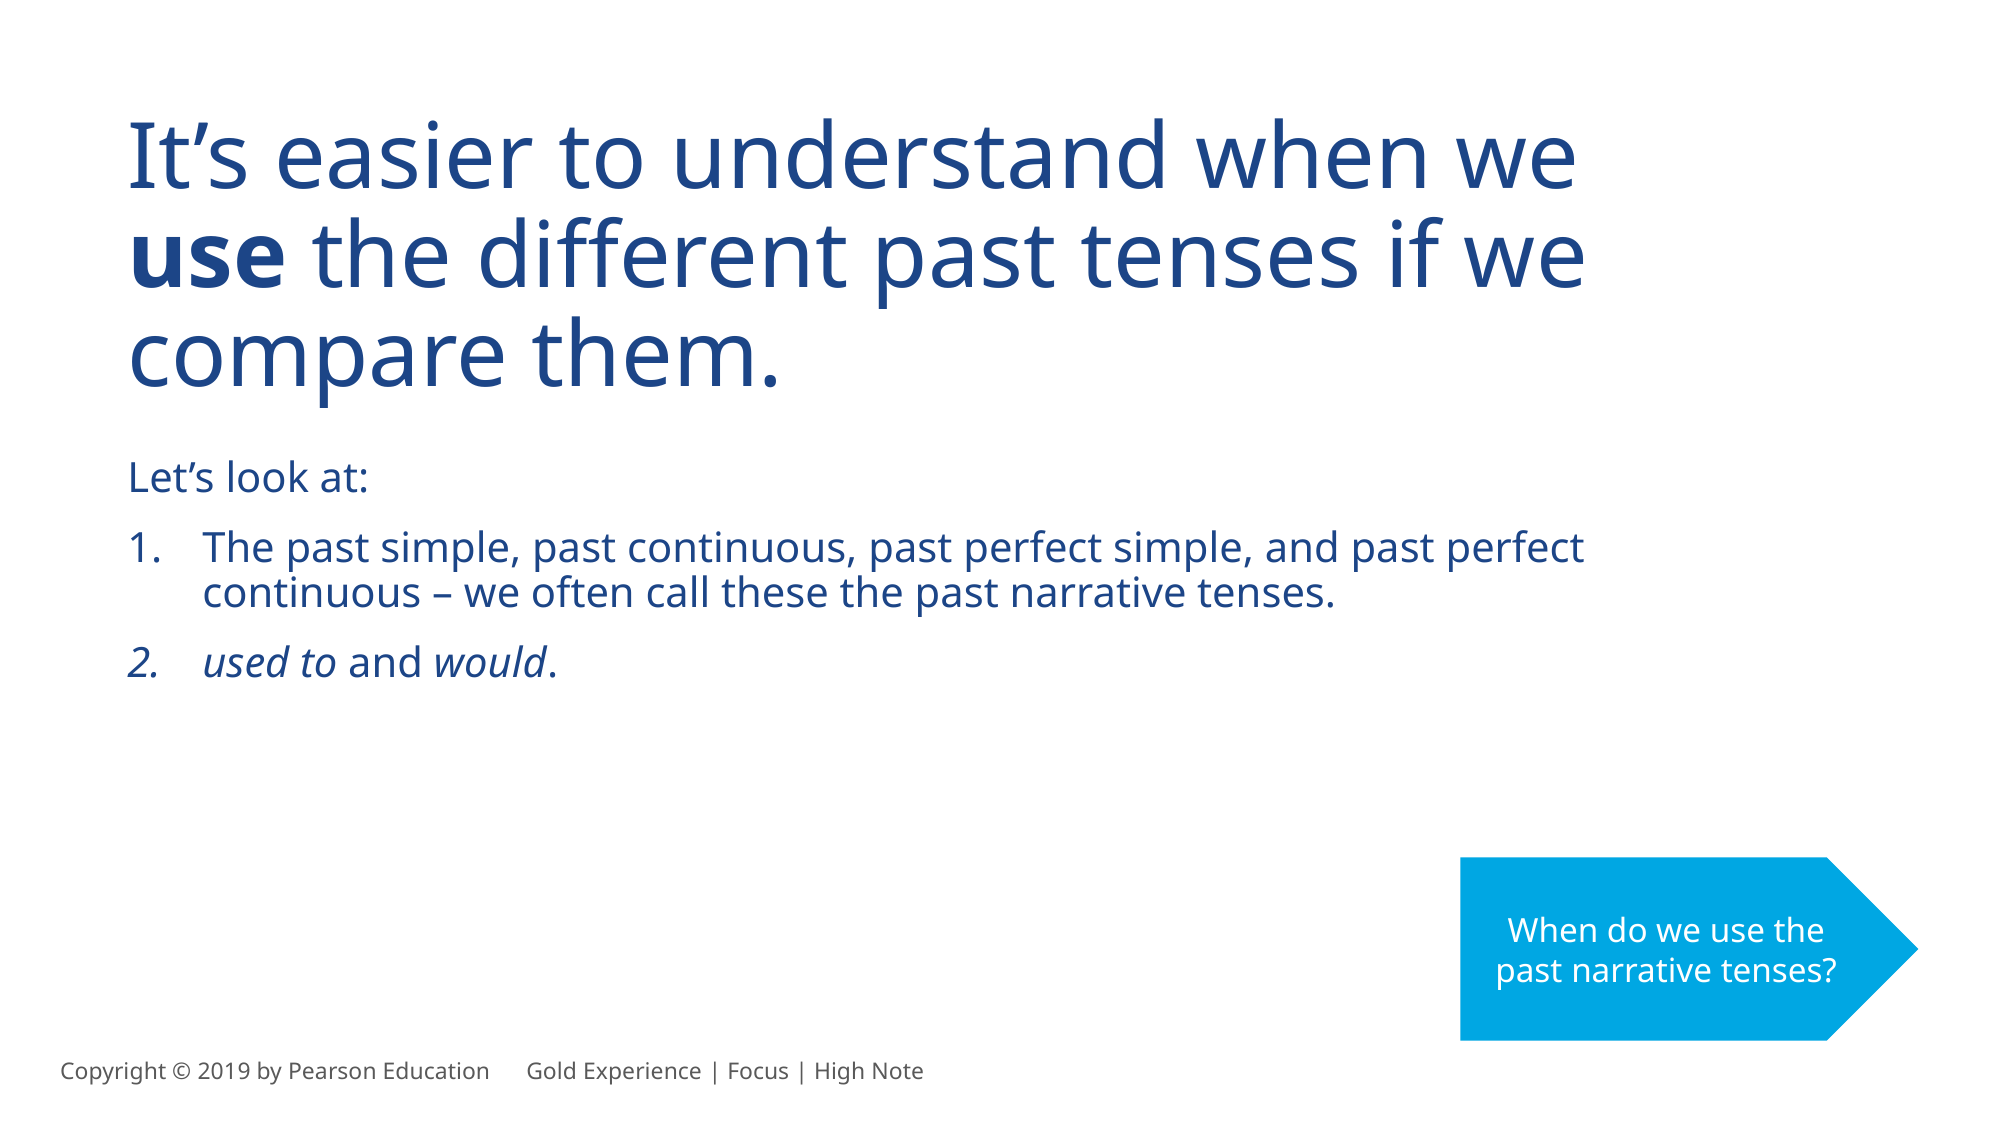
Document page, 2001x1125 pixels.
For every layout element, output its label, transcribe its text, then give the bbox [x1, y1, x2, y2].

list Let’s look at: The past simple, past continuous, past perfect simple, and past perfect continuous – we often call these the past narrative tenses. used to and would. [112, 449, 1763, 822]
text_box When do we use the past narrative tenses? [1460, 857, 1919, 1041]
footer Copyright © 2019 by Pearson Education Gold Experience | Focus | High Note [45, 1040, 1084, 1101]
title It’s easier to understand when we use the different past tenses if we compare them. [112, 125, 1763, 390]
